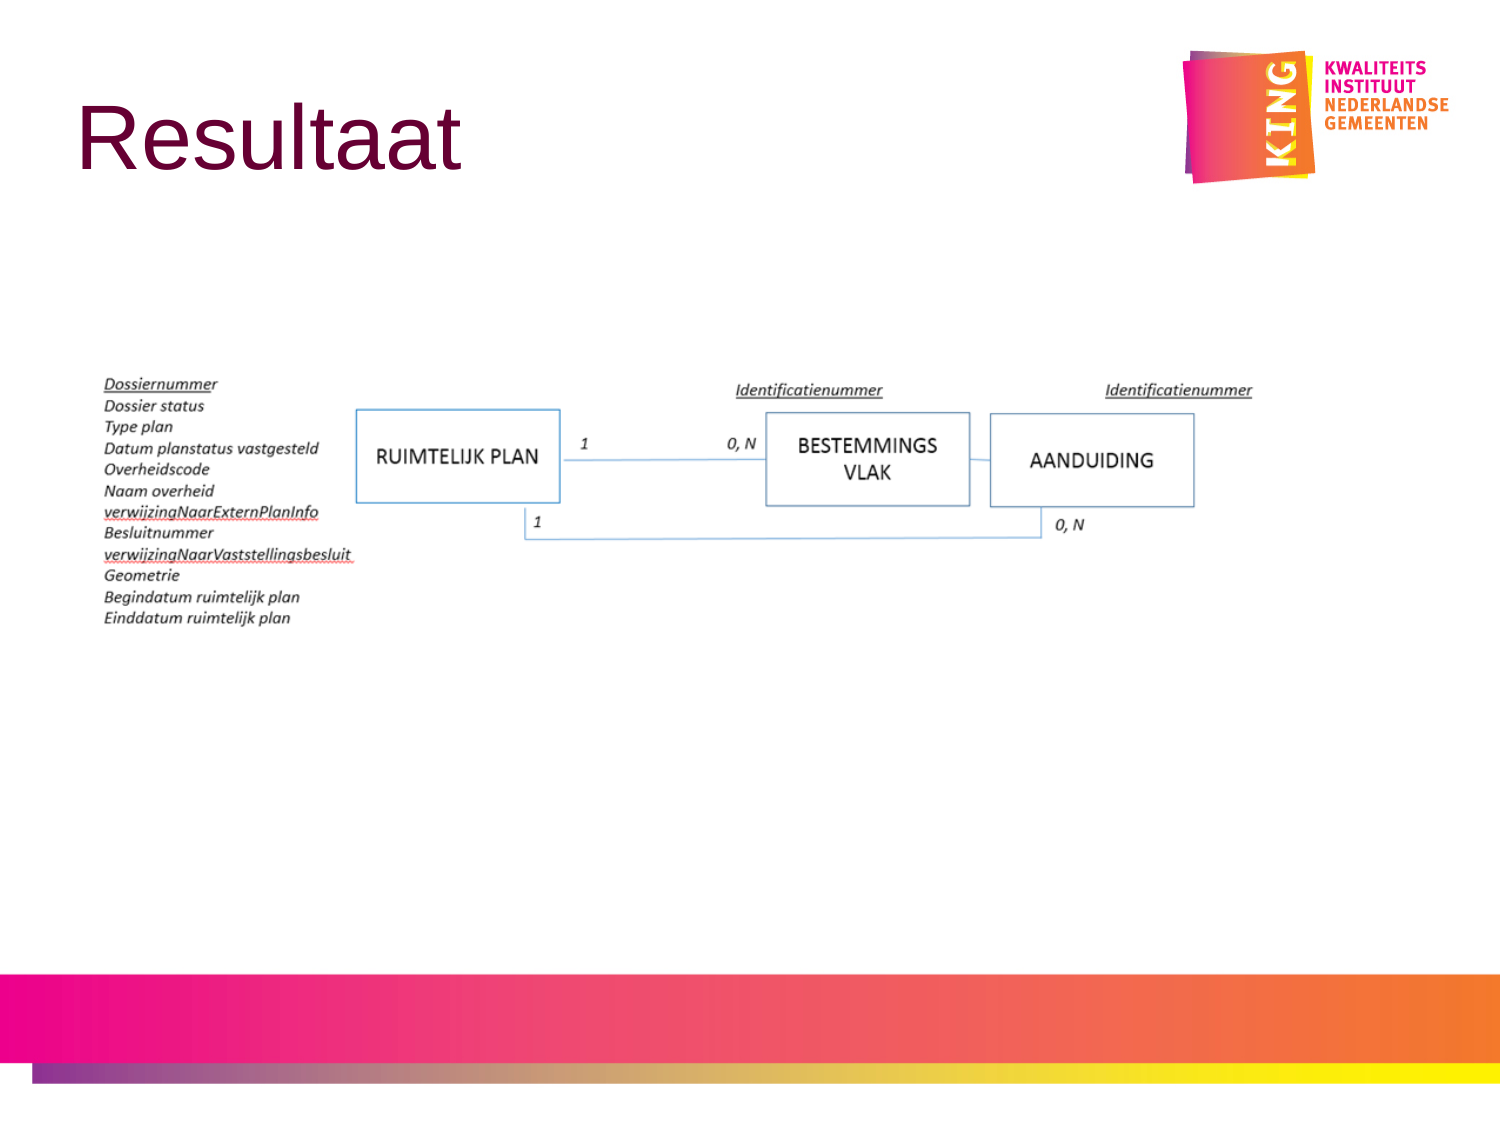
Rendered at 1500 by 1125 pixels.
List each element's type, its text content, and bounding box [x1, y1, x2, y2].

picture [0, 0, 1500, 1125]
title Resultaat [74, 44, 1425, 233]
